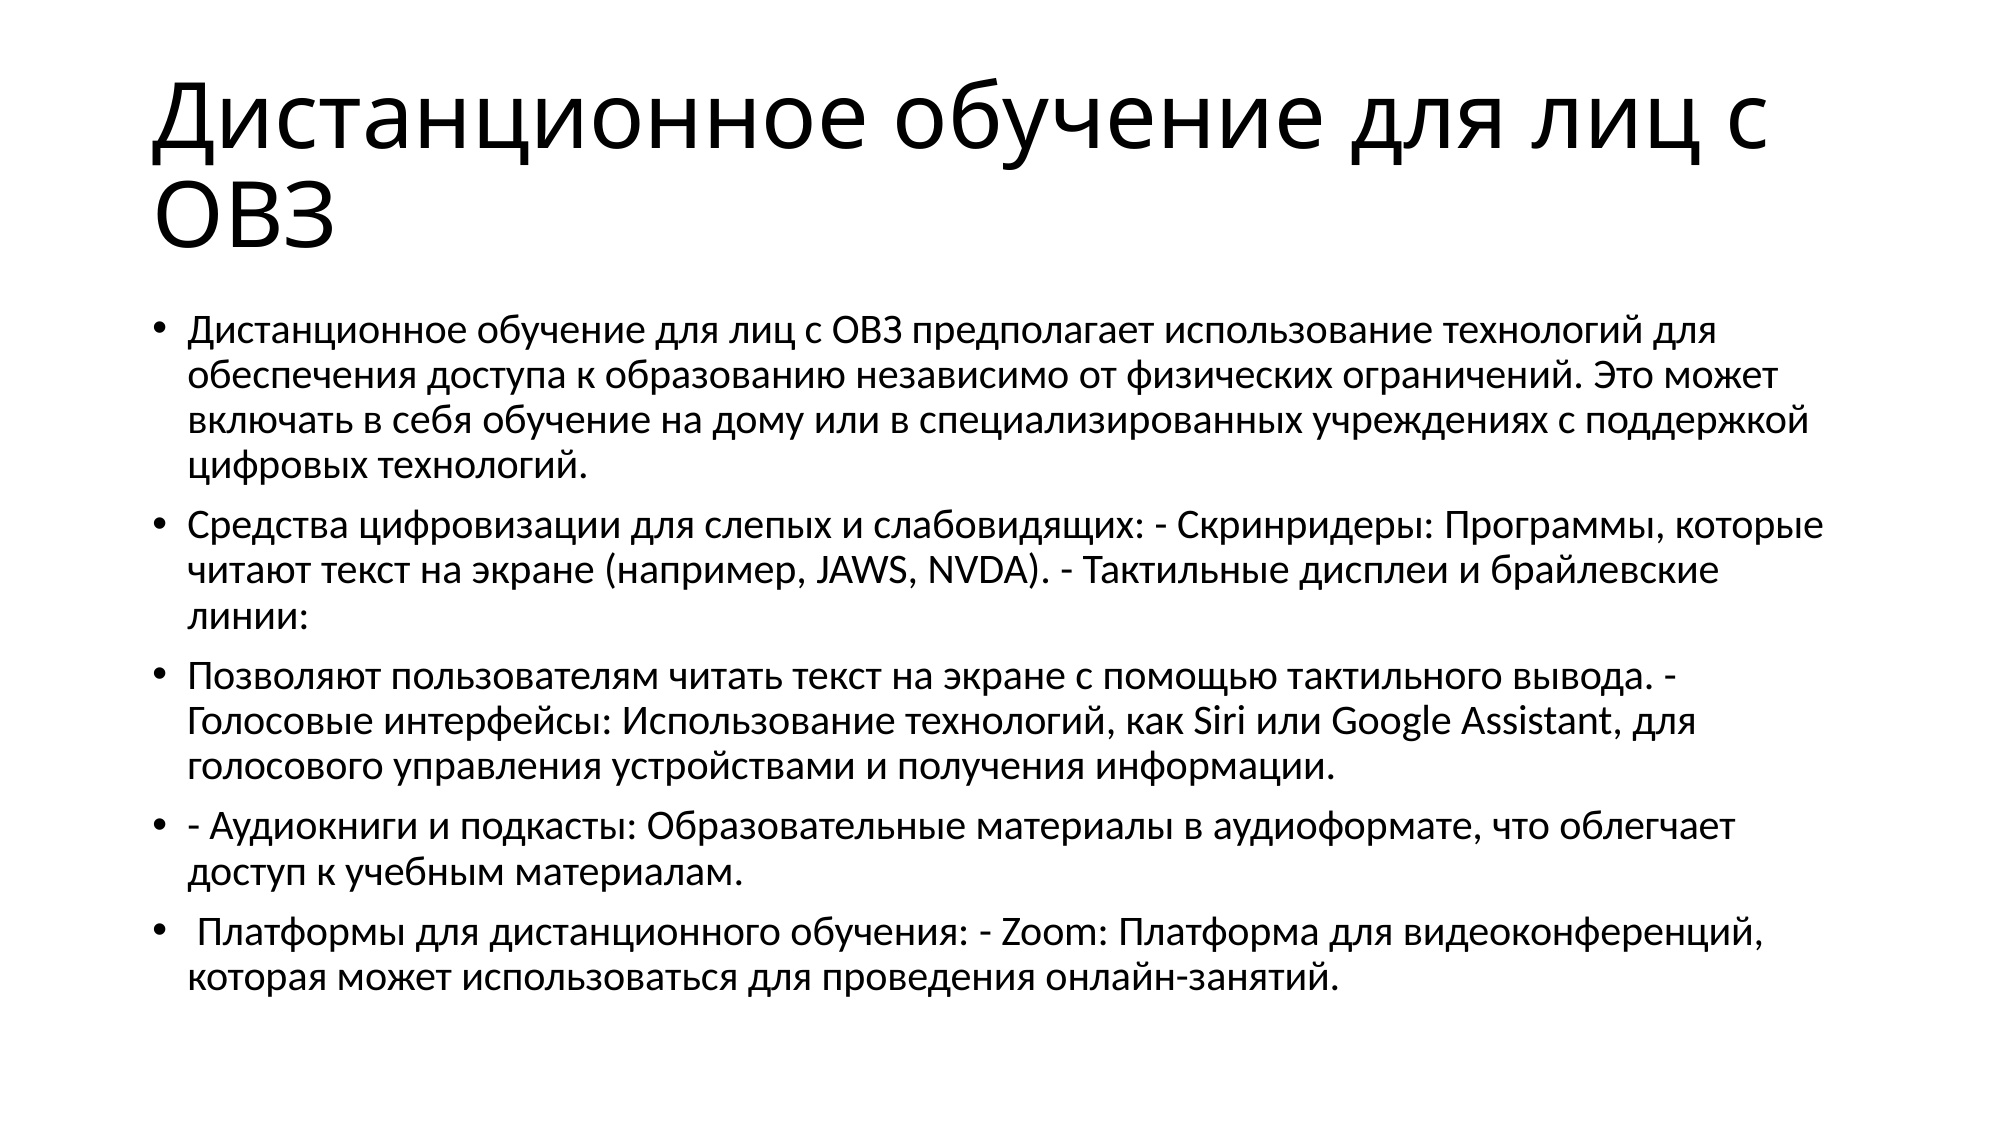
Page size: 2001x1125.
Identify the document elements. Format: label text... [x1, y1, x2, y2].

list Дистанционное обучение для лиц с ОВЗ предполагает использование технологий для обеспечения доступа к образованию независимо от физических ограничений. Это может включать в себя обучение на дому или в специализированных учреждениях с поддержкой цифровых технологий. Средства цифровизации для слепых и слабовидящих: - Скринридеры: Программы, которые читают текст на экране (например, JAWS, NVDA). - Тактильные дисплеи и брайлевские линии: Позволяют пользователям читать текст на экране с помощью тактильного вывода. - Голосовые интерфейсы: Использование технологий, как Siri или Google Assistant, для голосового управления устройствами и получения информации. - Аудиокниги и подкасты: Образовательные материалы в аудиоформате, что облегчает доступ к учебным материалам. Платформы для дистанционного обучения: - Zoom: Платформа для видеоконференций, которая может использоваться для проведения онлайн-занятий. [137, 299, 1863, 1014]
title Дистанционное обучение для лиц с ОВЗ [137, 59, 1863, 278]
